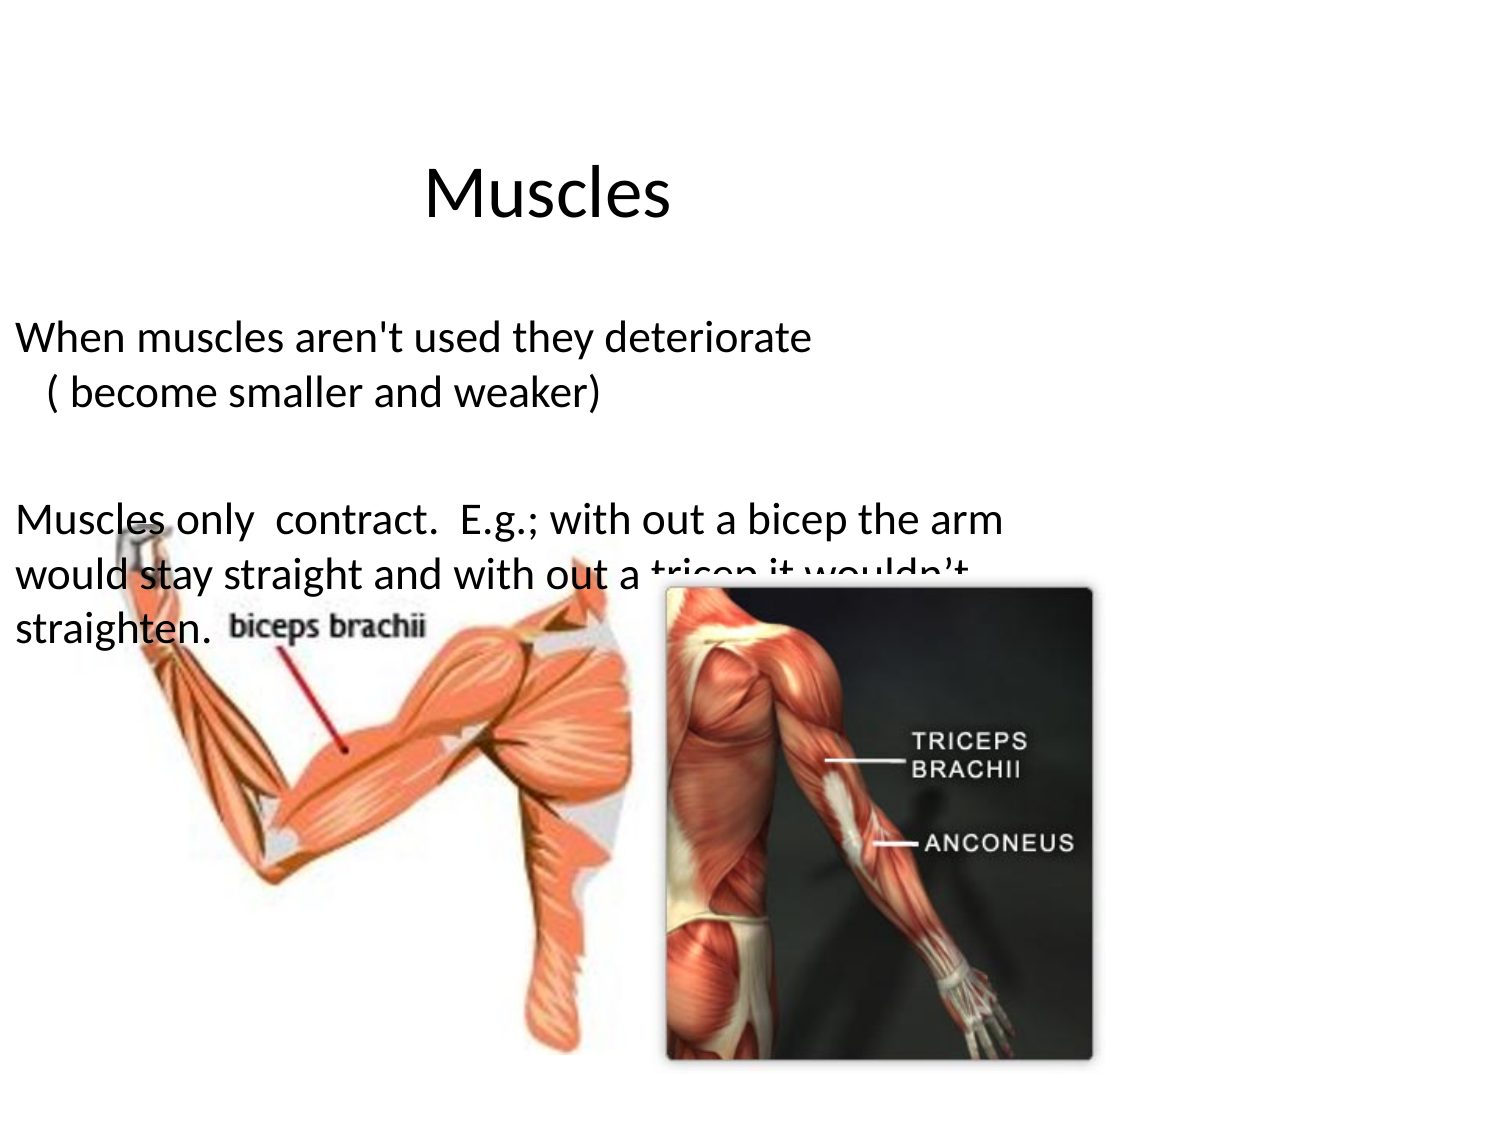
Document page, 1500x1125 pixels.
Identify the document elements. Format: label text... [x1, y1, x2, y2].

subtitle When muscles aren't used they deteriorate ( become smaller and weaker) Muscles only contract. E.g.; with out a bicep the arm would stay straight and with out a tricep it wouldn’t straighten. [0, 299, 1050, 573]
picture [0, 524, 1105, 1074]
title Muscles [62, 99, 1050, 275]
